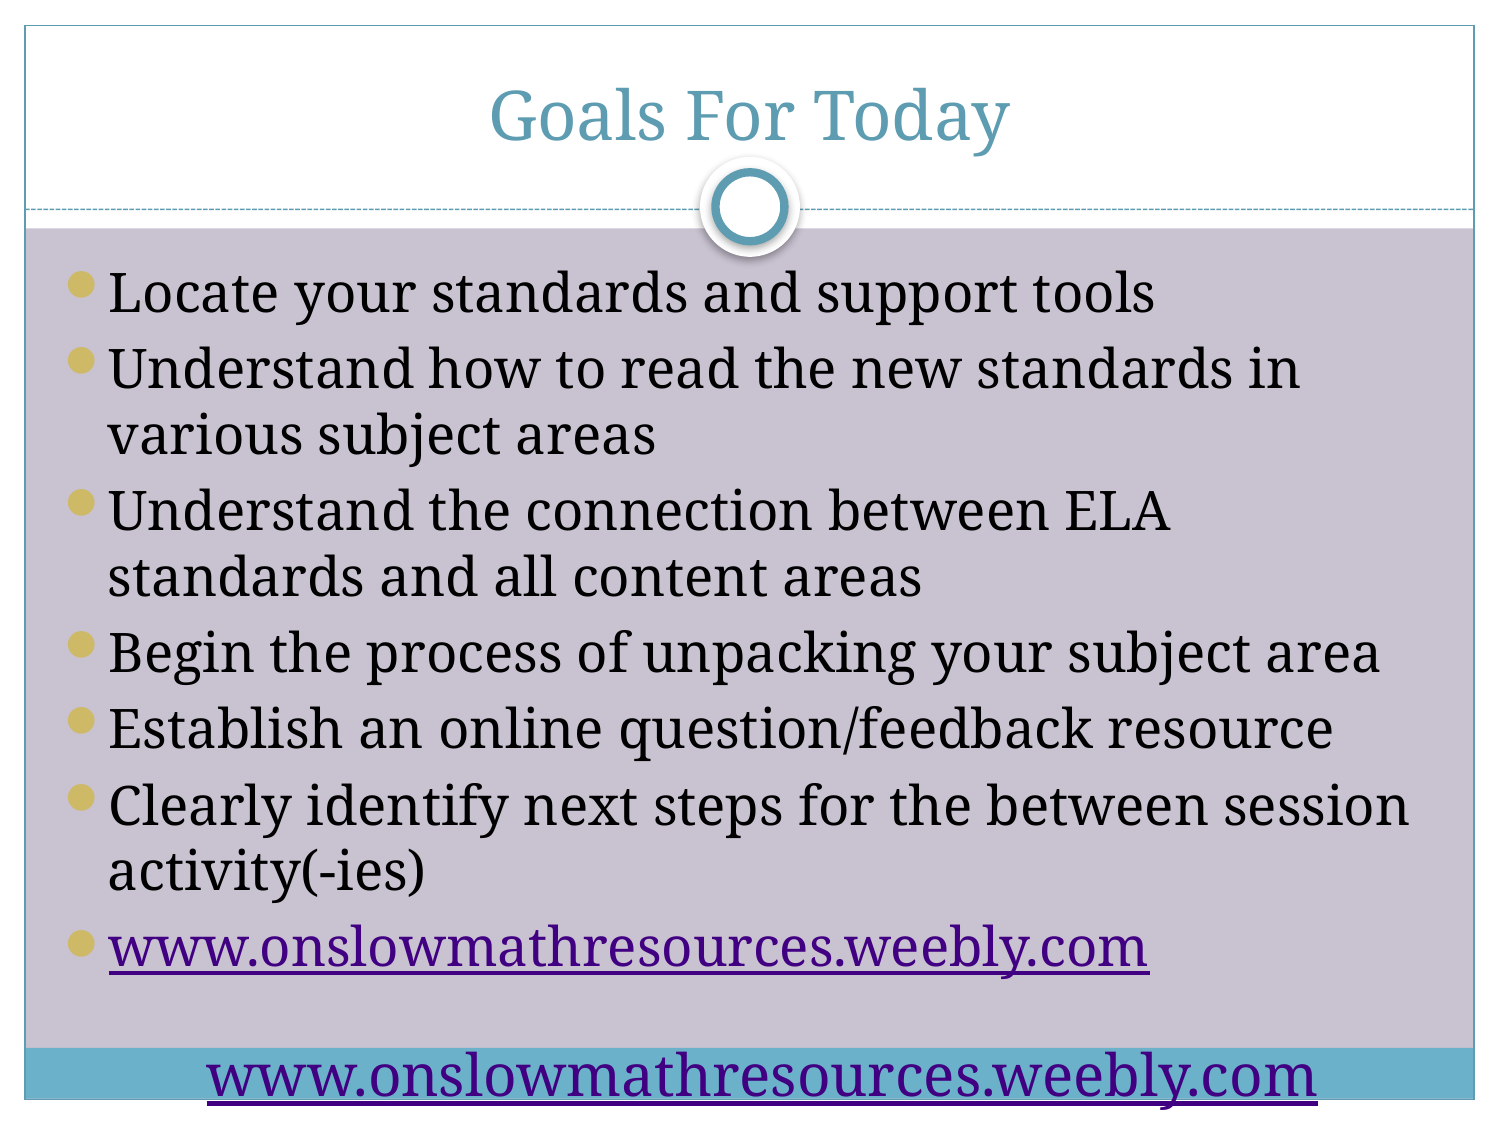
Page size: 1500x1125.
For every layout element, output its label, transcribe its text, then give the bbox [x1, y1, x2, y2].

title Goals For Today [49, 37, 1450, 162]
text_box www.onslowmathresources.weebly.com [112, 1031, 1413, 1125]
list Locate your standards and support tools Understand how to read the new standards in various subject areas Understand the connection between ELA standards and all content areas Begin the process of unpacking your subject area Establish an online question/feedback resource Clearly identify next steps for the between session activity(-ies) www.onslowmathresources.weebly.com [49, 250, 1445, 1001]
